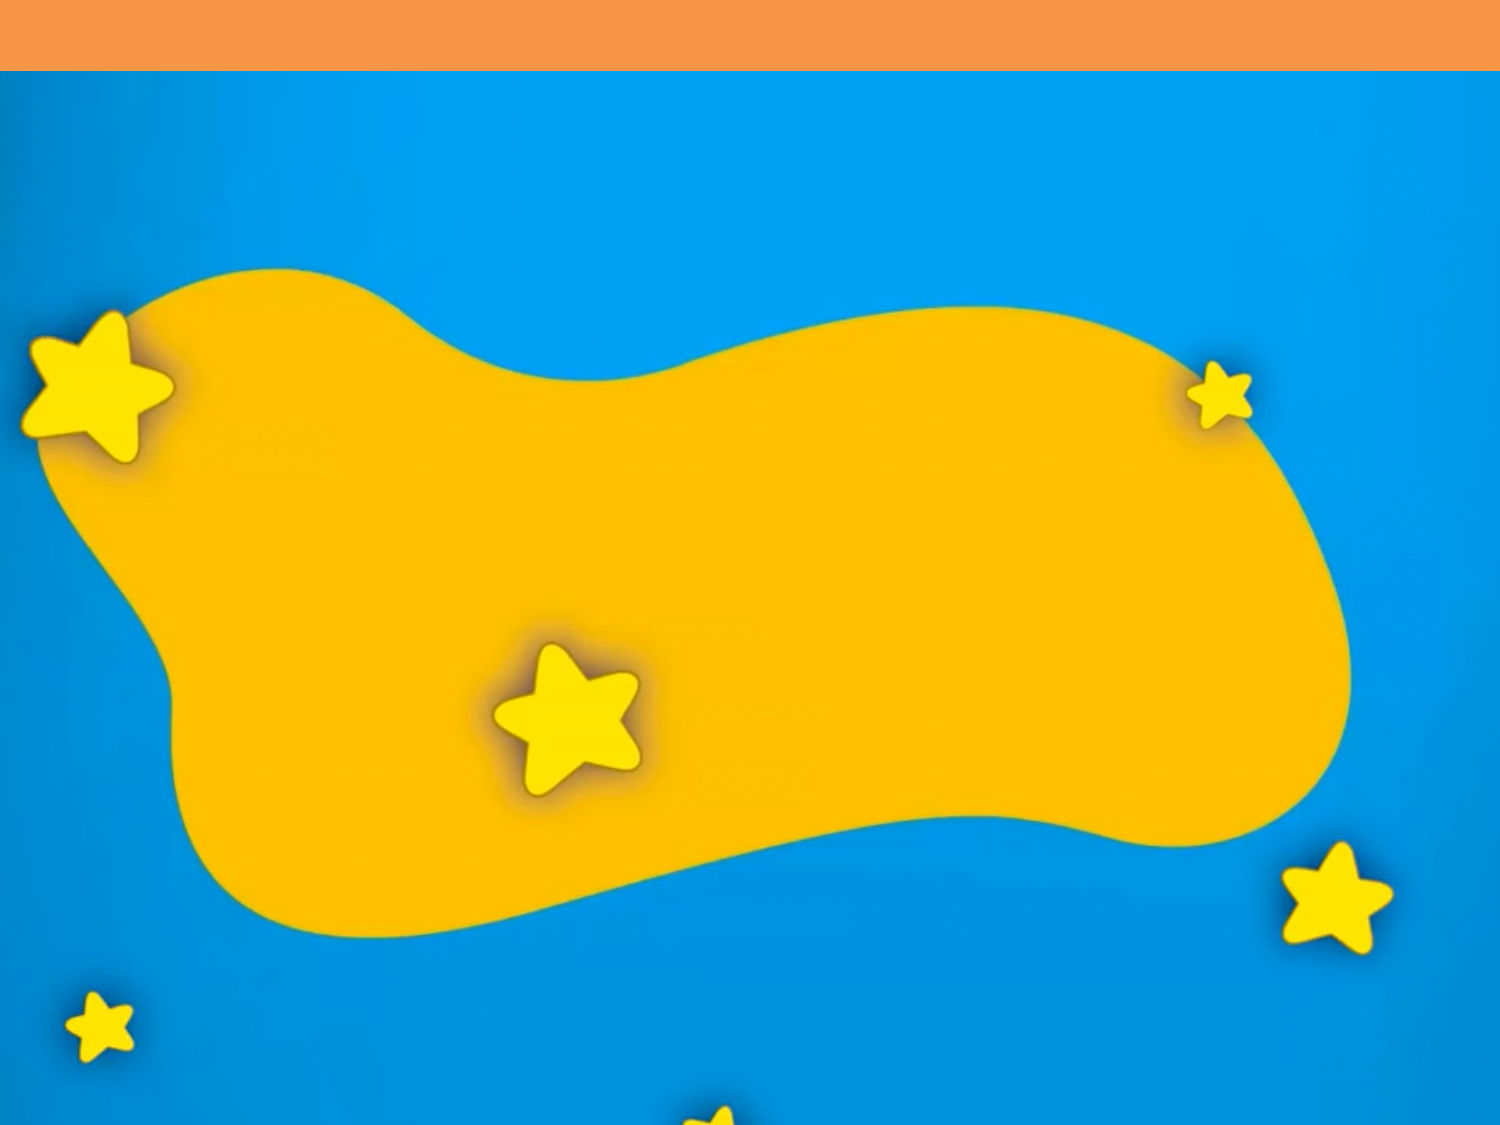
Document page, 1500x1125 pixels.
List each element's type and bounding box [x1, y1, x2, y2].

list [0, 70, 1500, 1125]
